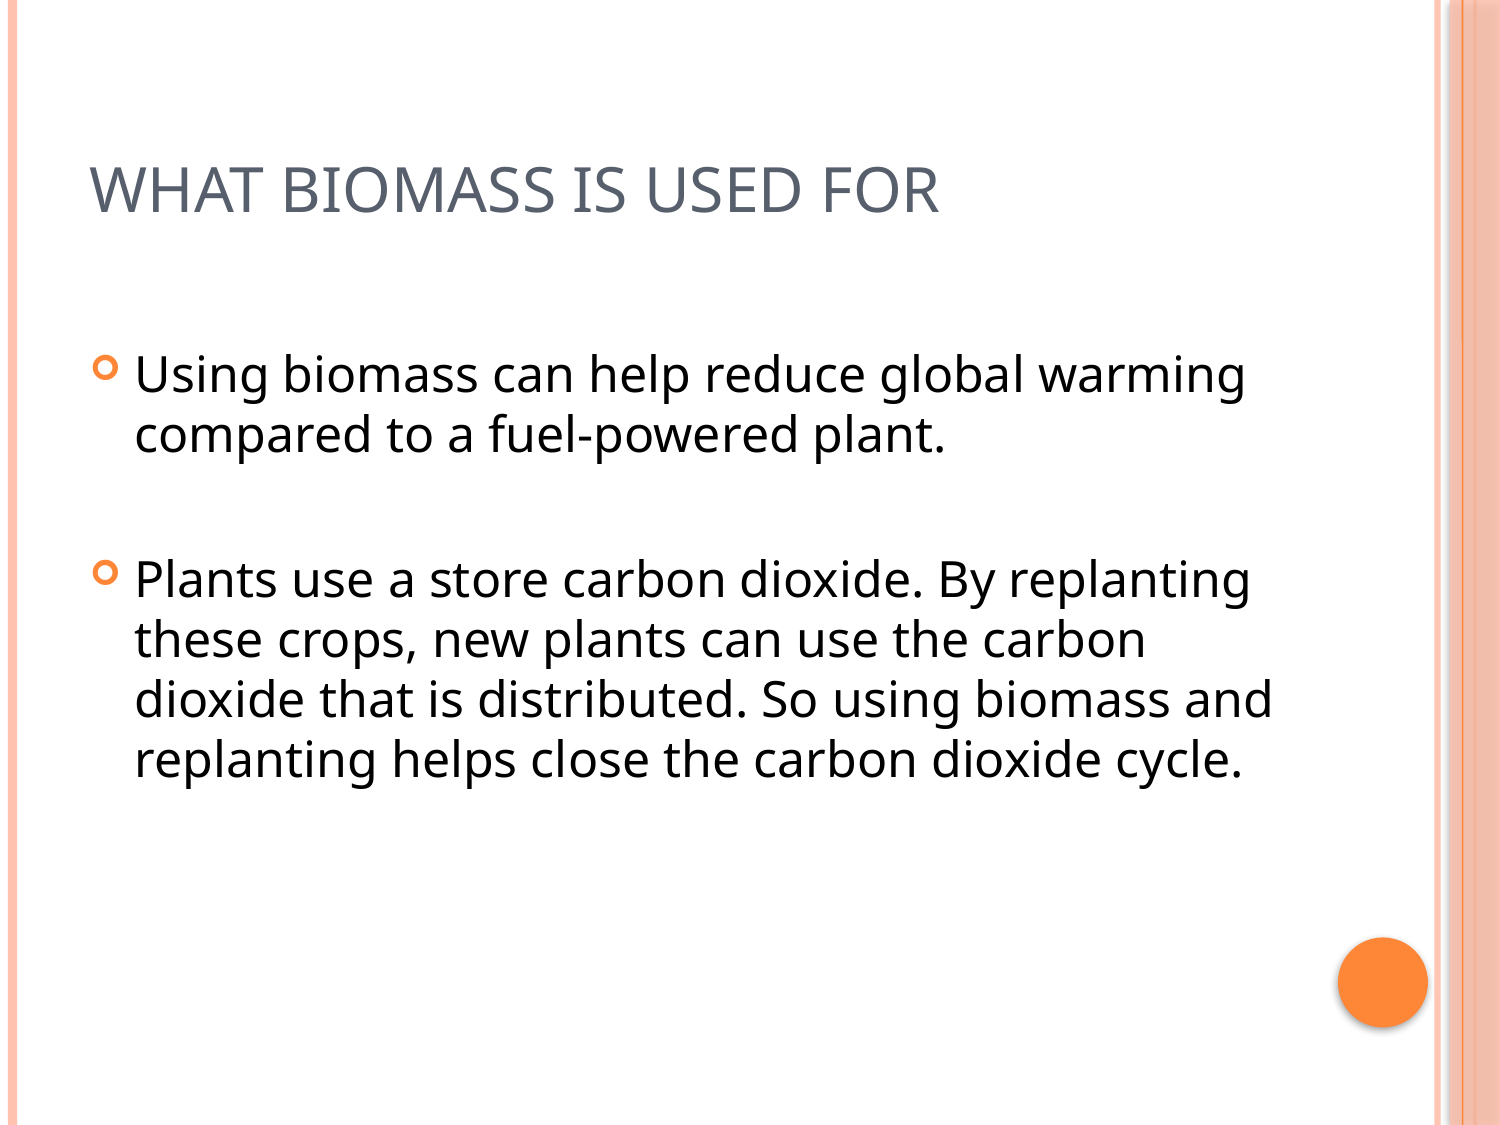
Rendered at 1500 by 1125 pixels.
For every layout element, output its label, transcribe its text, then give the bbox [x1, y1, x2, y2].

title What Biomass is Used For [75, 45, 1300, 233]
list Using biomass can help reduce global warming compared to a fuel-powered plant. Plants use a store carbon dioxide. By replanting these crops, new plants can use the carbon dioxide that is distributed. So using biomass and replanting helps close the carbon dioxide cycle. [75, 262, 1300, 1062]
